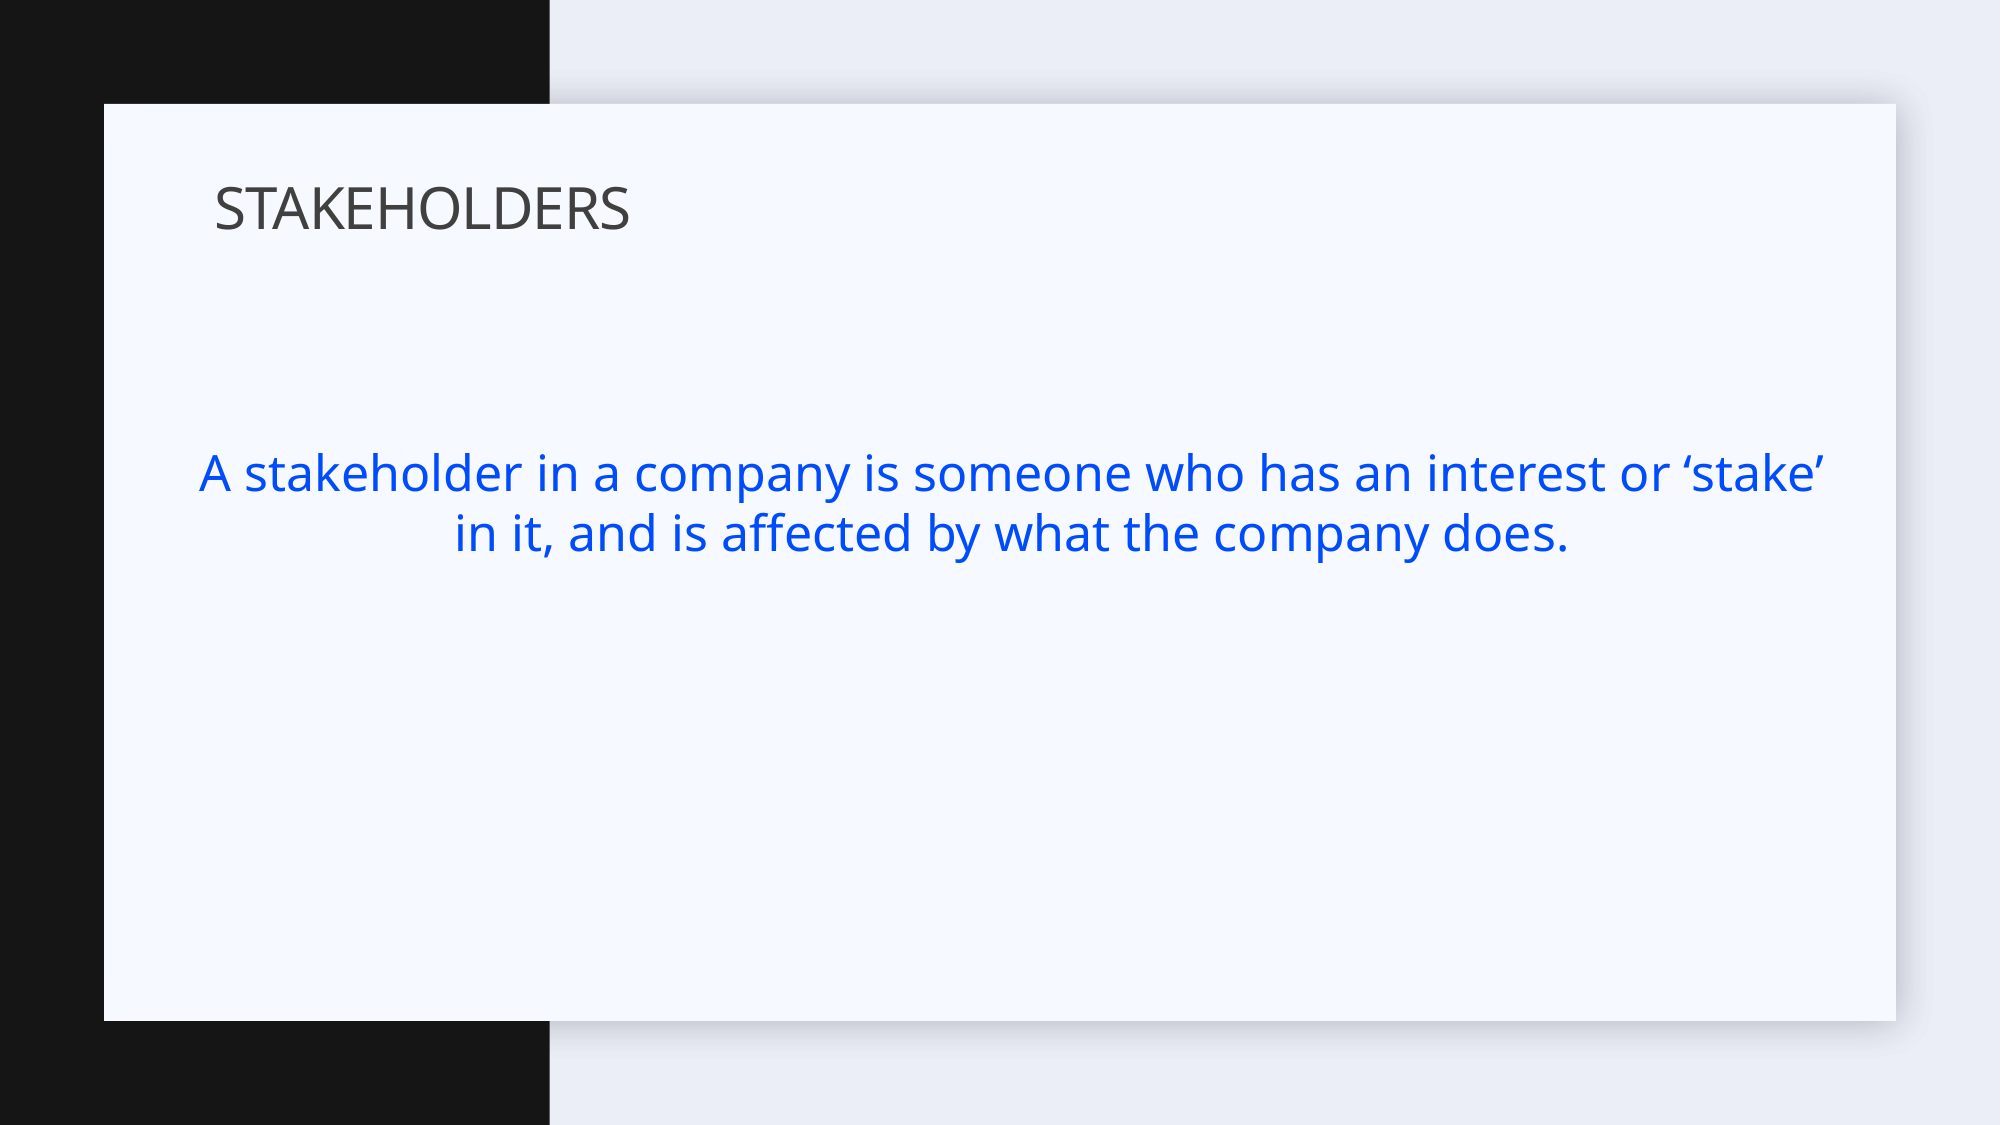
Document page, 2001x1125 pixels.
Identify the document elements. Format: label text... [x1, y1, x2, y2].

title stakeholders [199, 162, 685, 259]
list A stakeholder in a company is someone who has an interest or ‘stake’ in it, and is affected by what the company does. [180, 433, 1830, 963]
